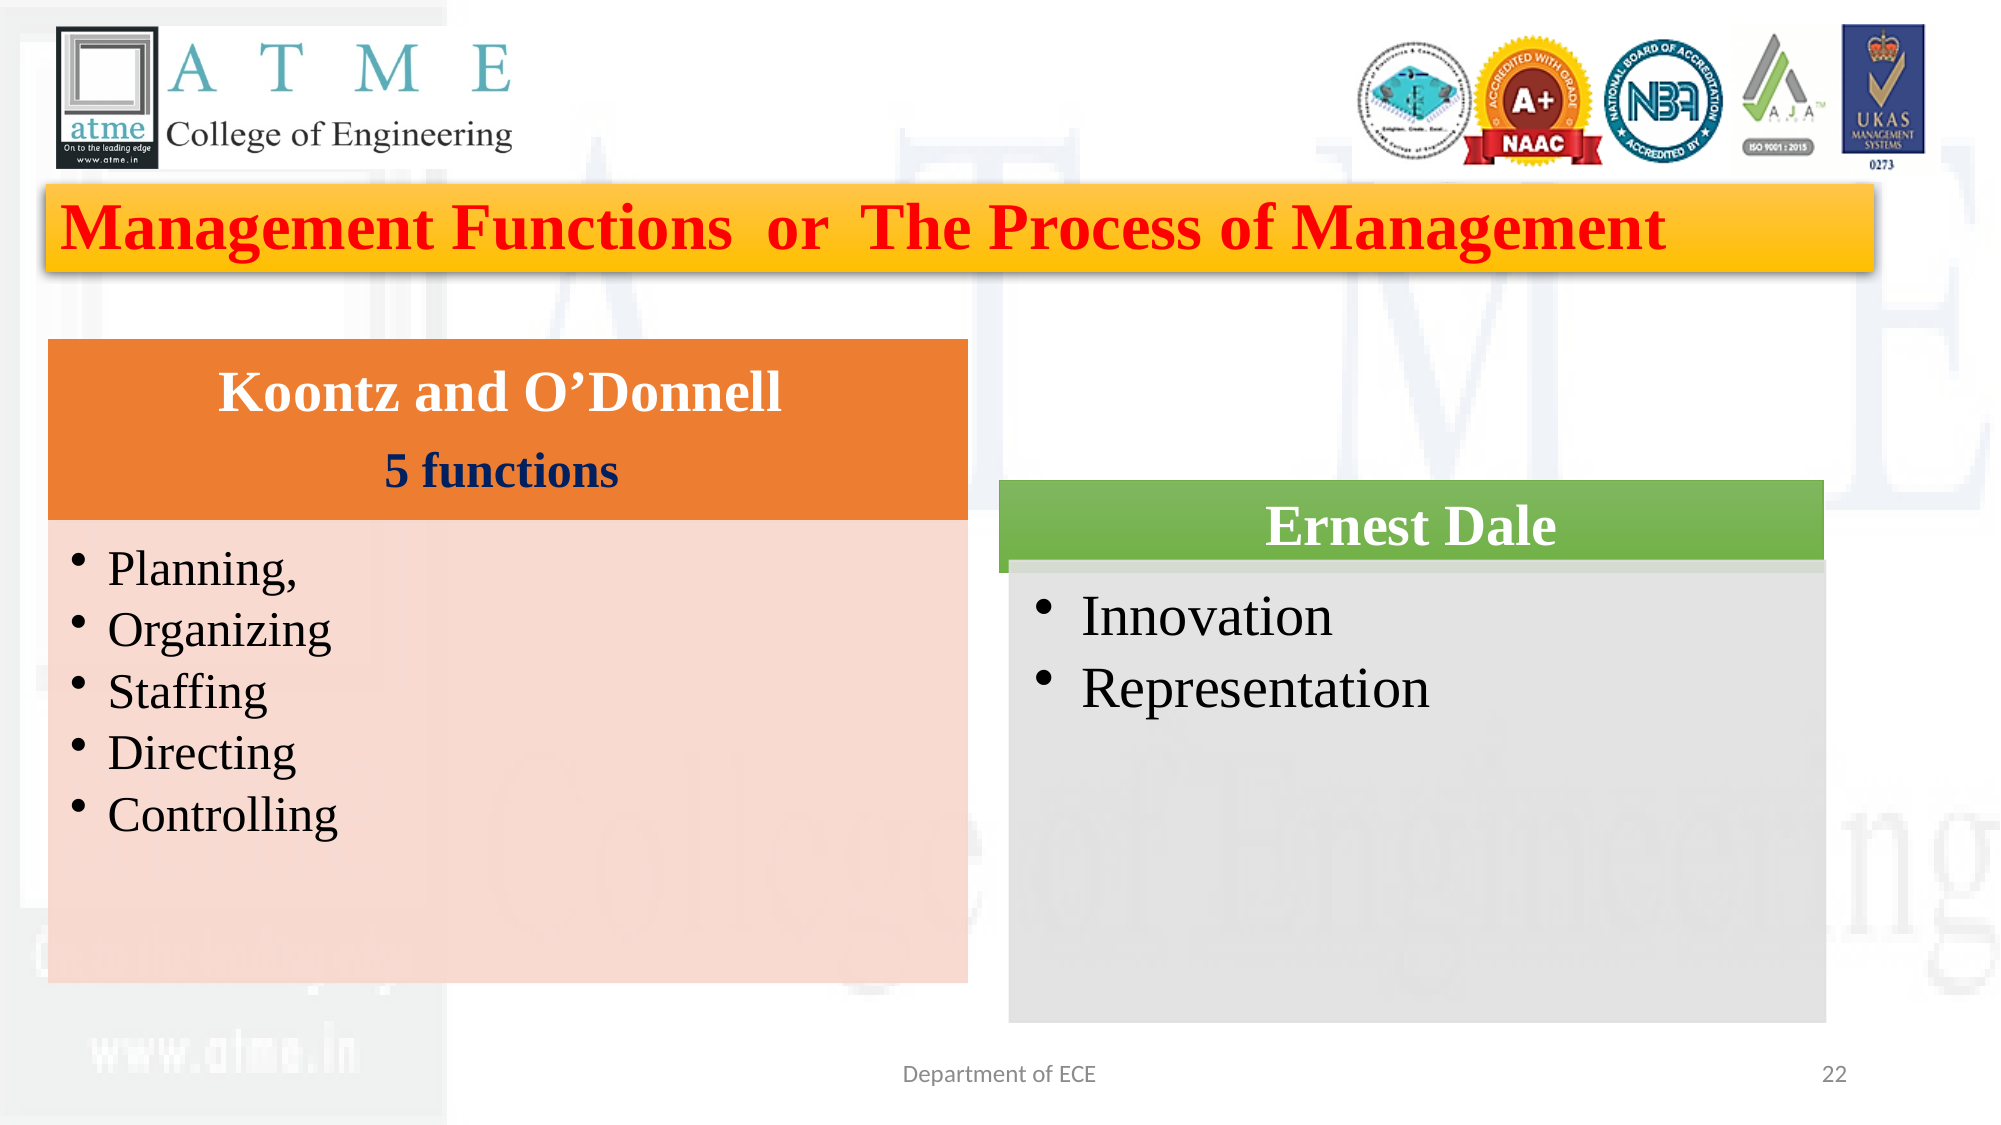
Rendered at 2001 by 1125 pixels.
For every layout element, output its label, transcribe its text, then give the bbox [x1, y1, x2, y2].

picture [1352, 24, 1941, 184]
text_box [49, 310, 1920, 1056]
title Management Functions or The Process of Management [45, 184, 1874, 272]
footer Department of ECE [662, 1056, 1338, 1103]
slide_number 22 [1412, 1056, 1863, 1103]
picture [56, 26, 512, 169]
